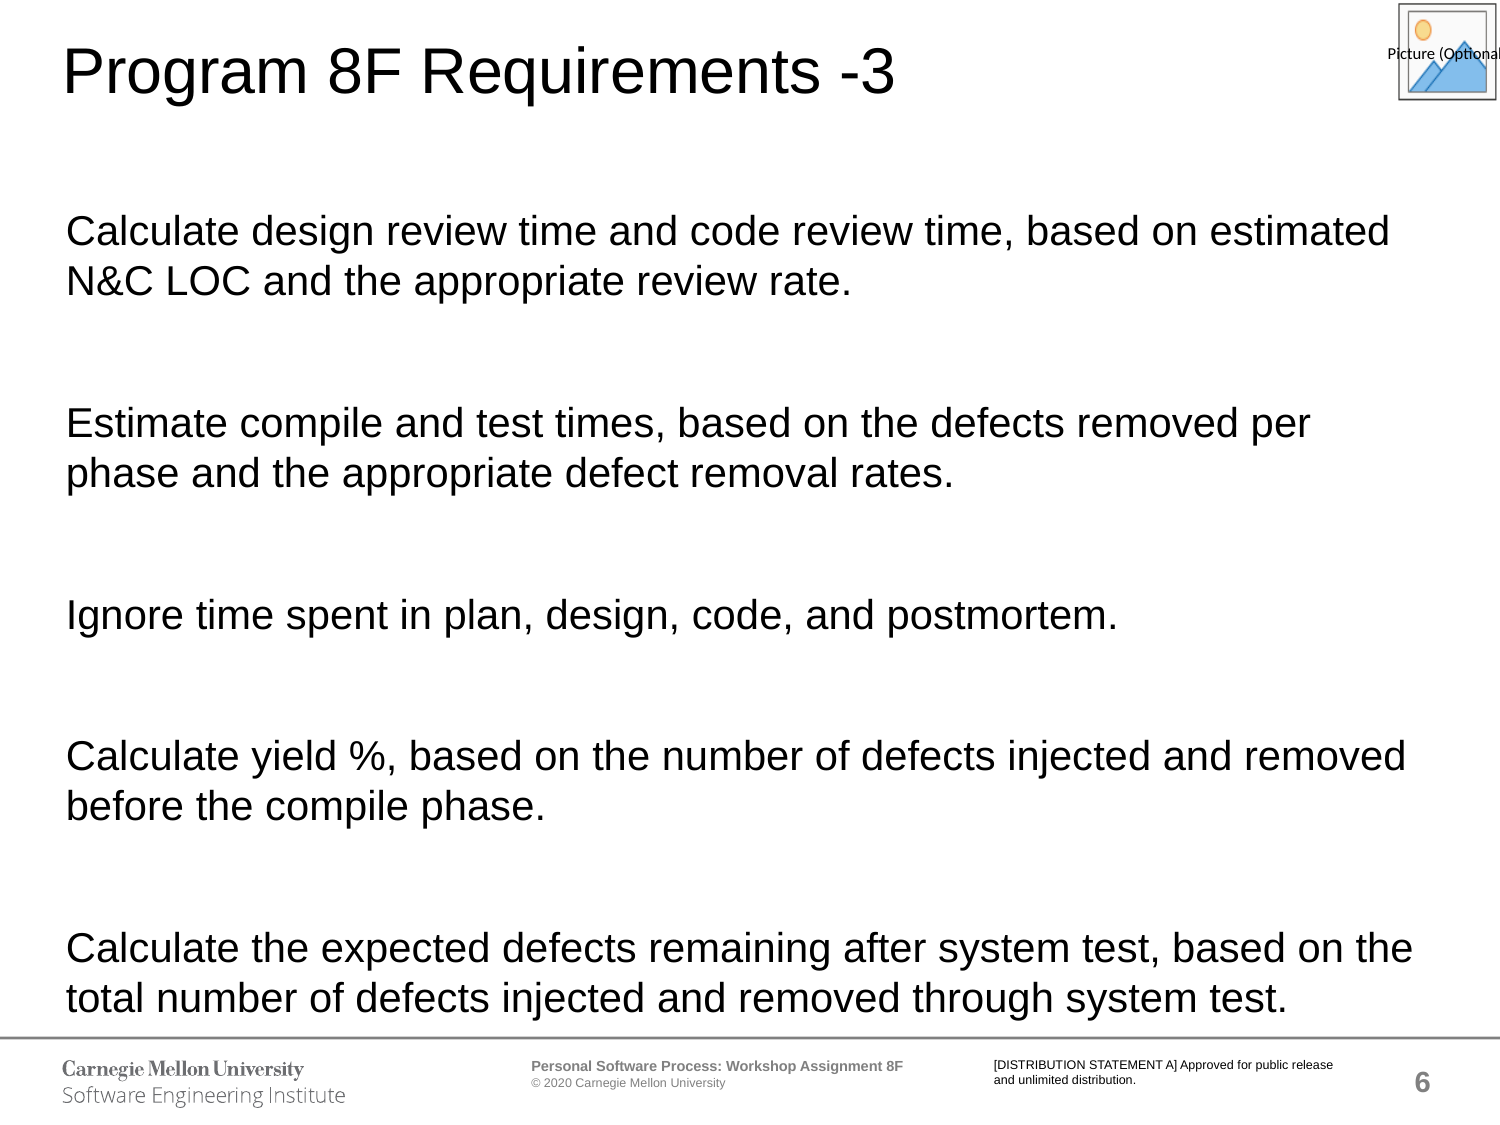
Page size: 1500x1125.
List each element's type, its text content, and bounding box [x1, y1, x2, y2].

picture [1394, 0, 1500, 105]
list Calculate design review time and code review time, based on estimated N&C LOC and the appropriate review rate. Estimate compile and test times, based on the defects removed per phase and the appropriate defect removal rates. Ignore time spent in plan, design, code, and postmortem. Calculate yield %, based on the number of defects injected and removed before the compile phase. Calculate the expected defects remaining after system test, based on the total number of defects injected and removed through system test. [65, 203, 1431, 1023]
title Program 8F Requirements -3 [62, 37, 1338, 182]
